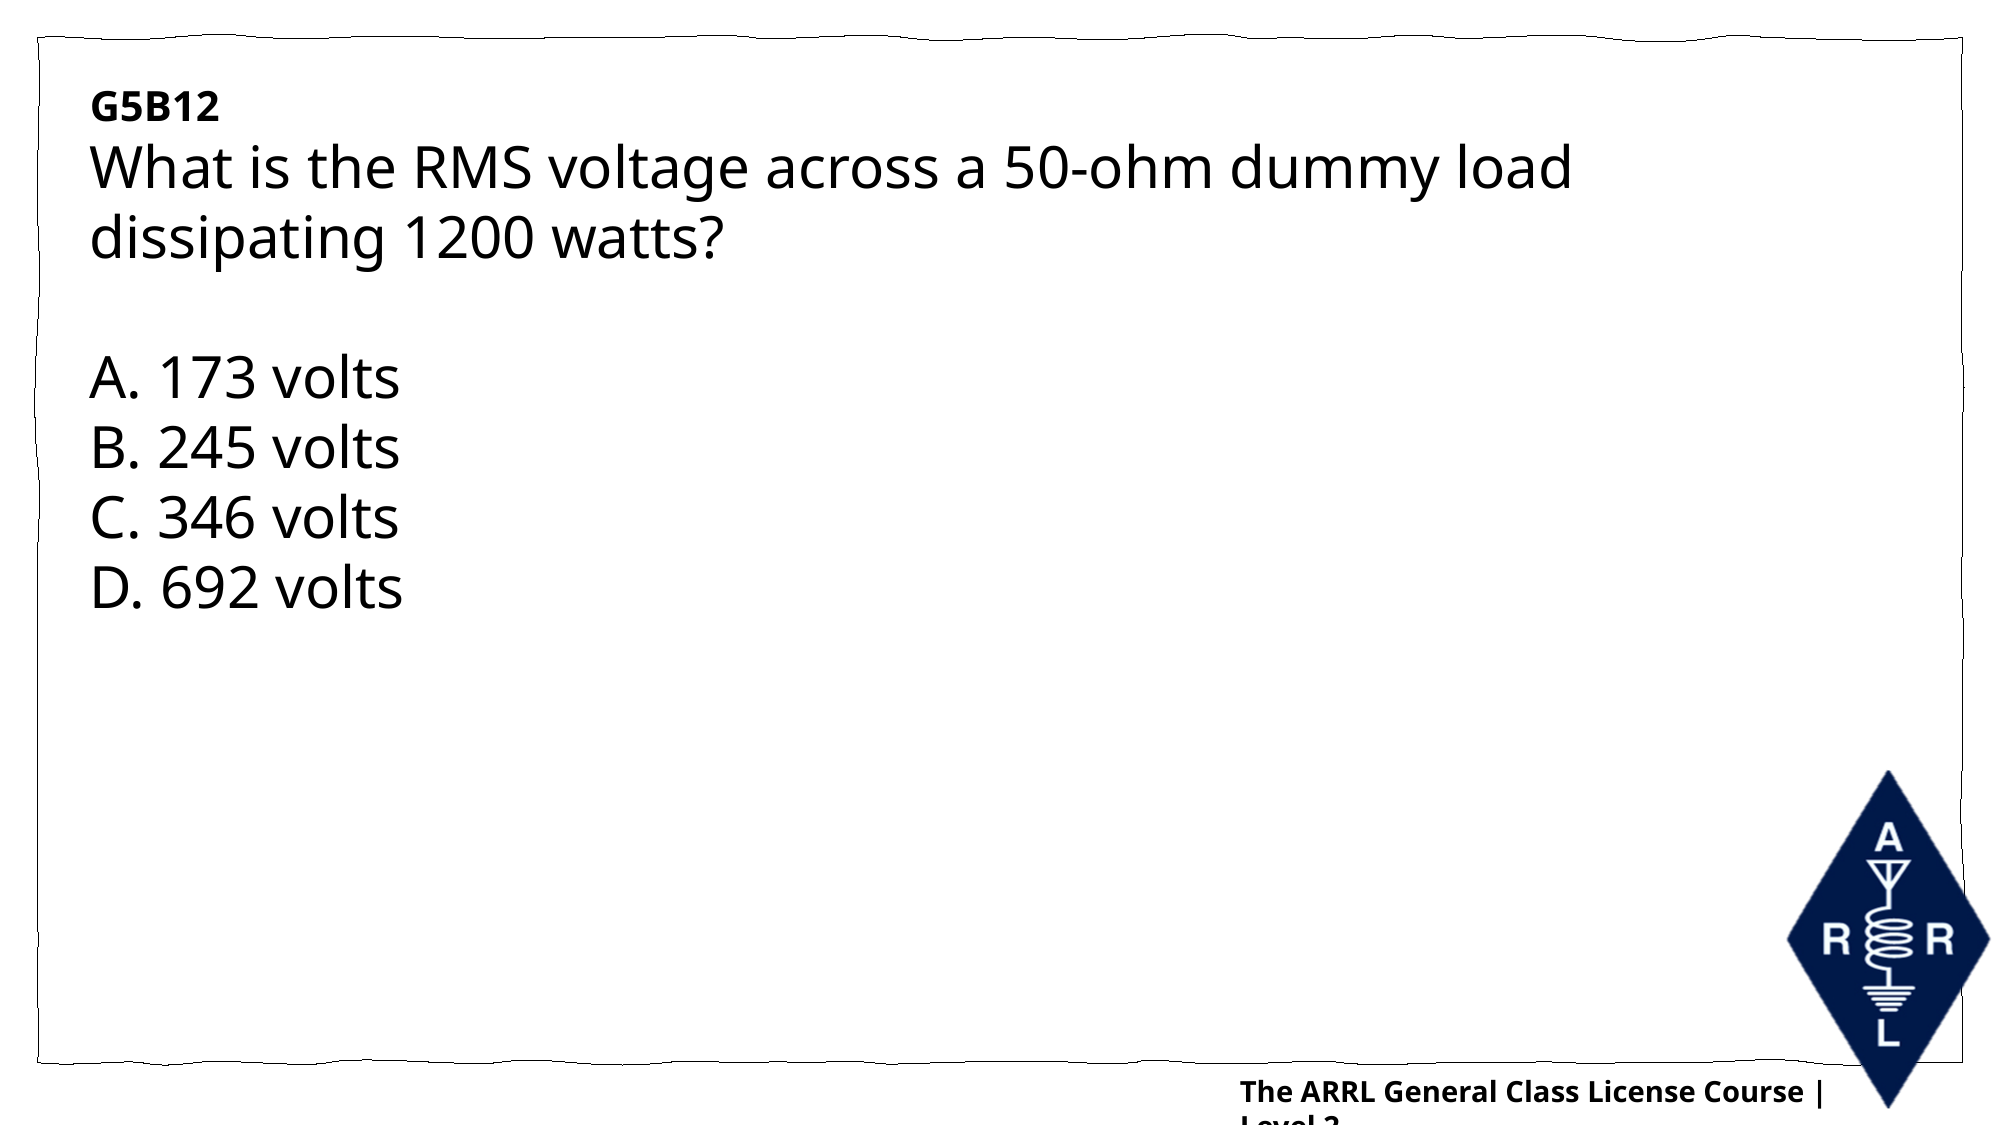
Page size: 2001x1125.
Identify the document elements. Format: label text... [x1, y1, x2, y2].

picture [1773, 752, 1999, 1125]
text_box G5B12 What is the RMS voltage across a 50-ohm dummy load dissipating 1200 watts? A. 173 volts B. 245 volts C. 346 volts D. 692 volts [75, 72, 1850, 628]
